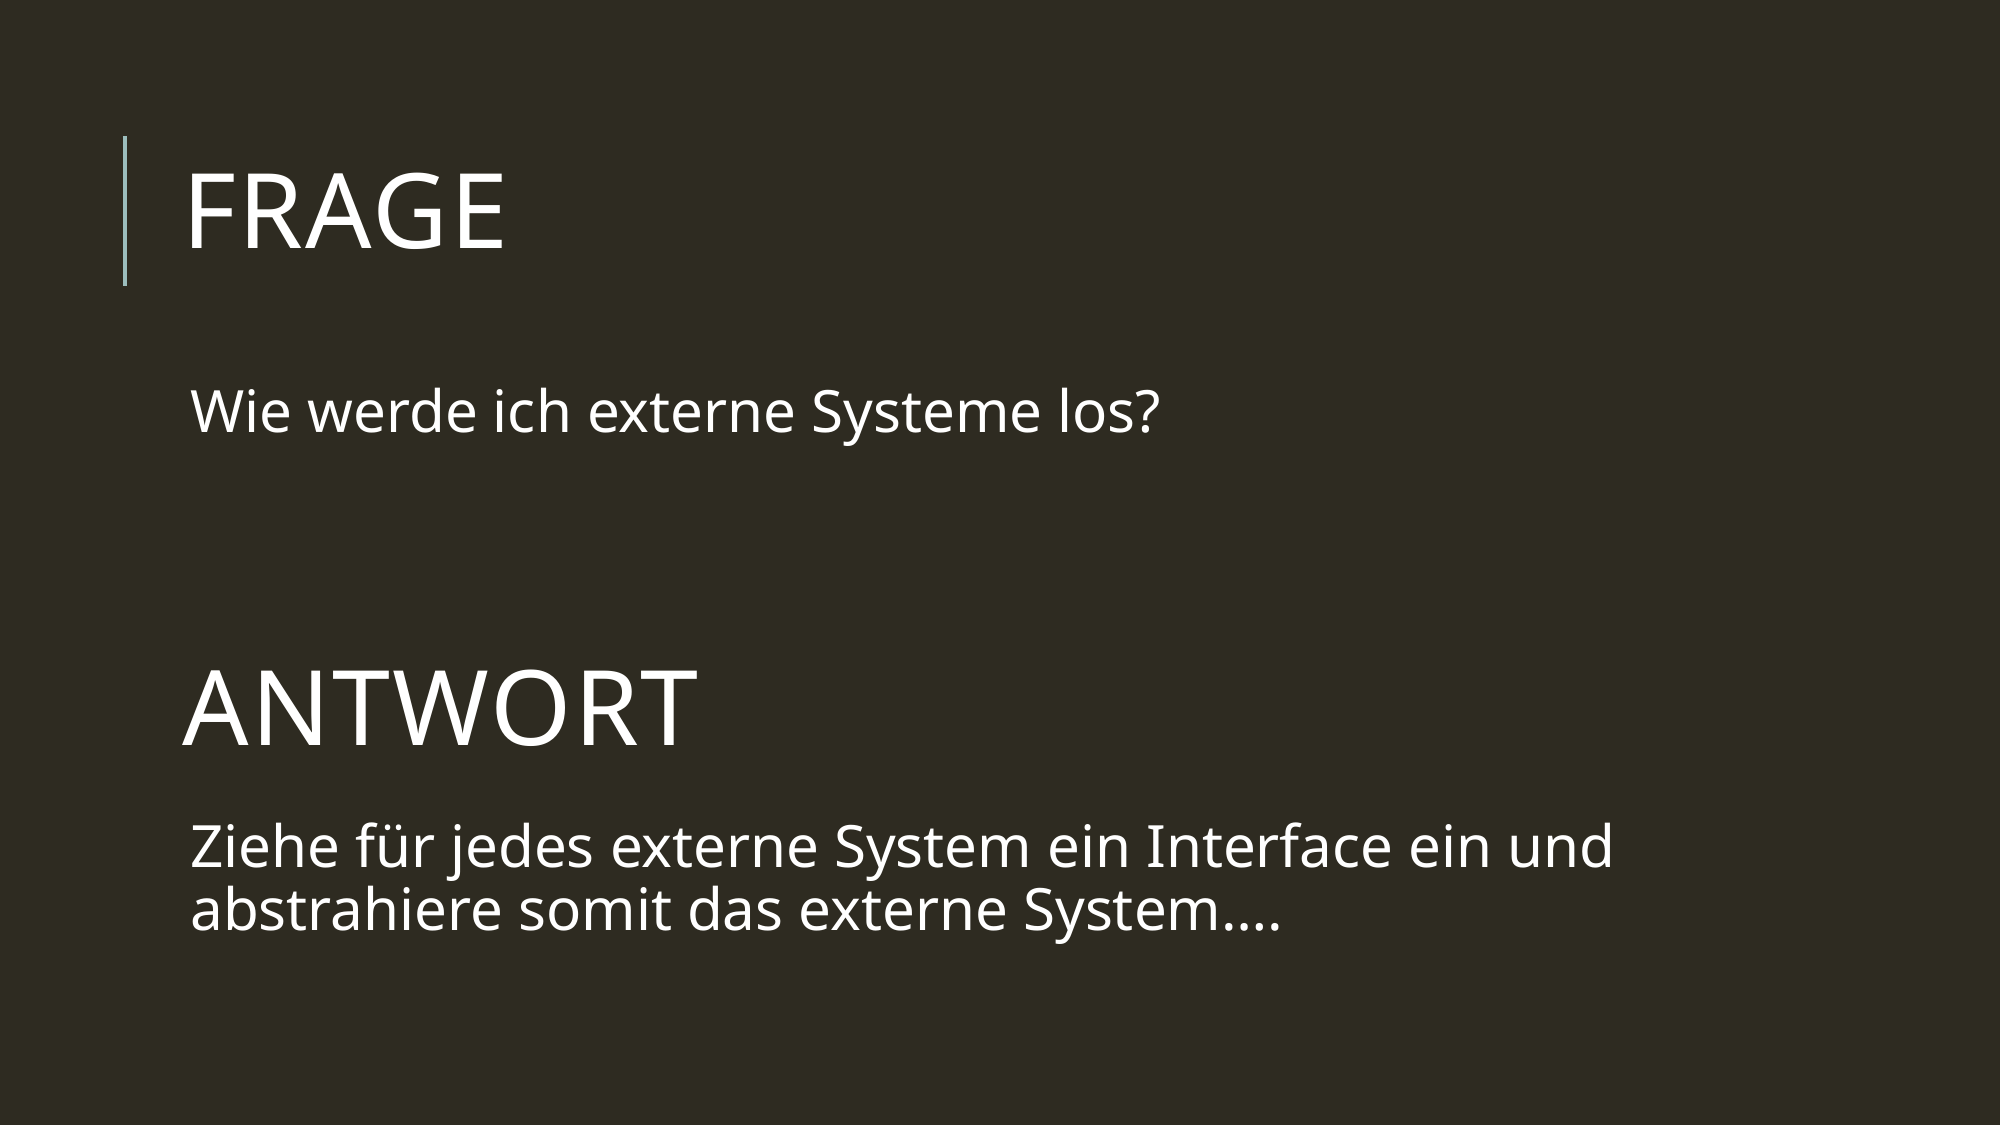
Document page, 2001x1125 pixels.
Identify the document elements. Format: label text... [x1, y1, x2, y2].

list Wie werde ich externe Systeme los? [168, 375, 1763, 592]
text_box Ziehe für jedes externe System ein Interface ein und abstrahiere somit das externe System…. [167, 810, 1763, 1028]
text_box Antwort [167, 592, 1763, 810]
title Frage [168, 96, 1763, 342]
